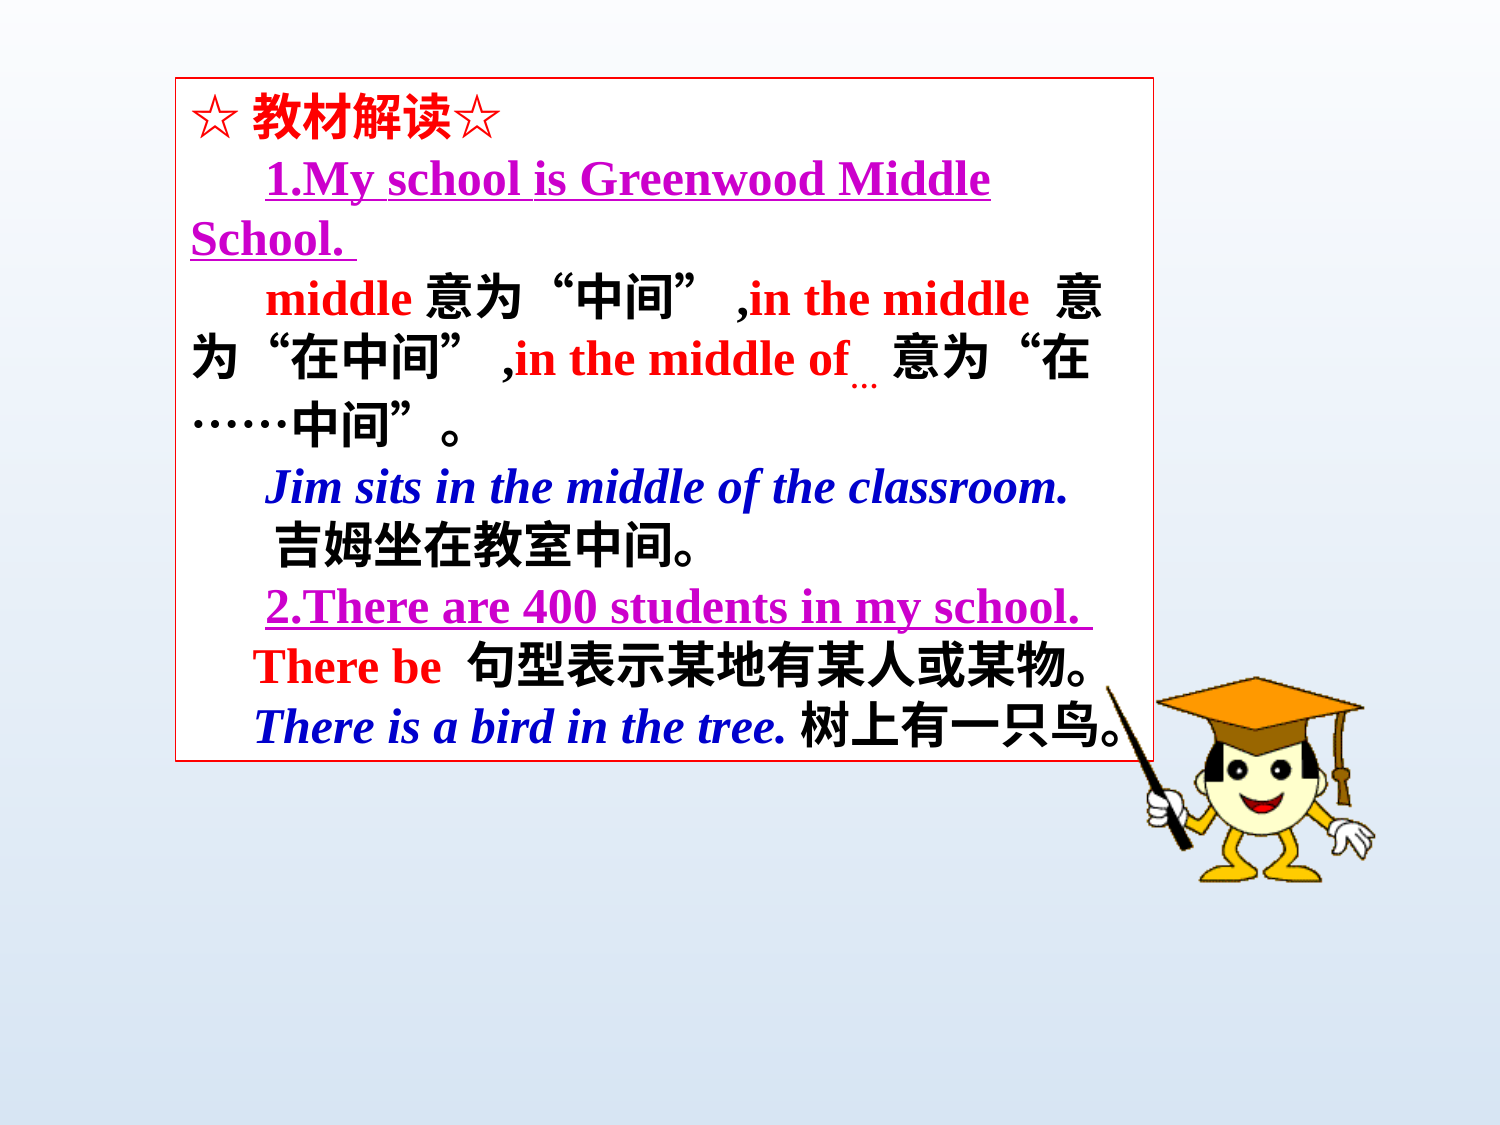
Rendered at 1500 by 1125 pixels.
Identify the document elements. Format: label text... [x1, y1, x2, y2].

picture [1085, 661, 1399, 897]
text_box ☆教材解读☆ 1.My school is Greenwood Middle School. middle意为“中间”,in the middle 意为“在中间”,in the middle of…意为“在……中间”。 Jim sits in the middle of the classroom. 吉姆坐在教室中间。 2.There are 400 students in my school. There be 句型表示某地有某人或某物。 There is a bird in the tree.树上有一只鸟。 [175, 78, 1154, 762]
